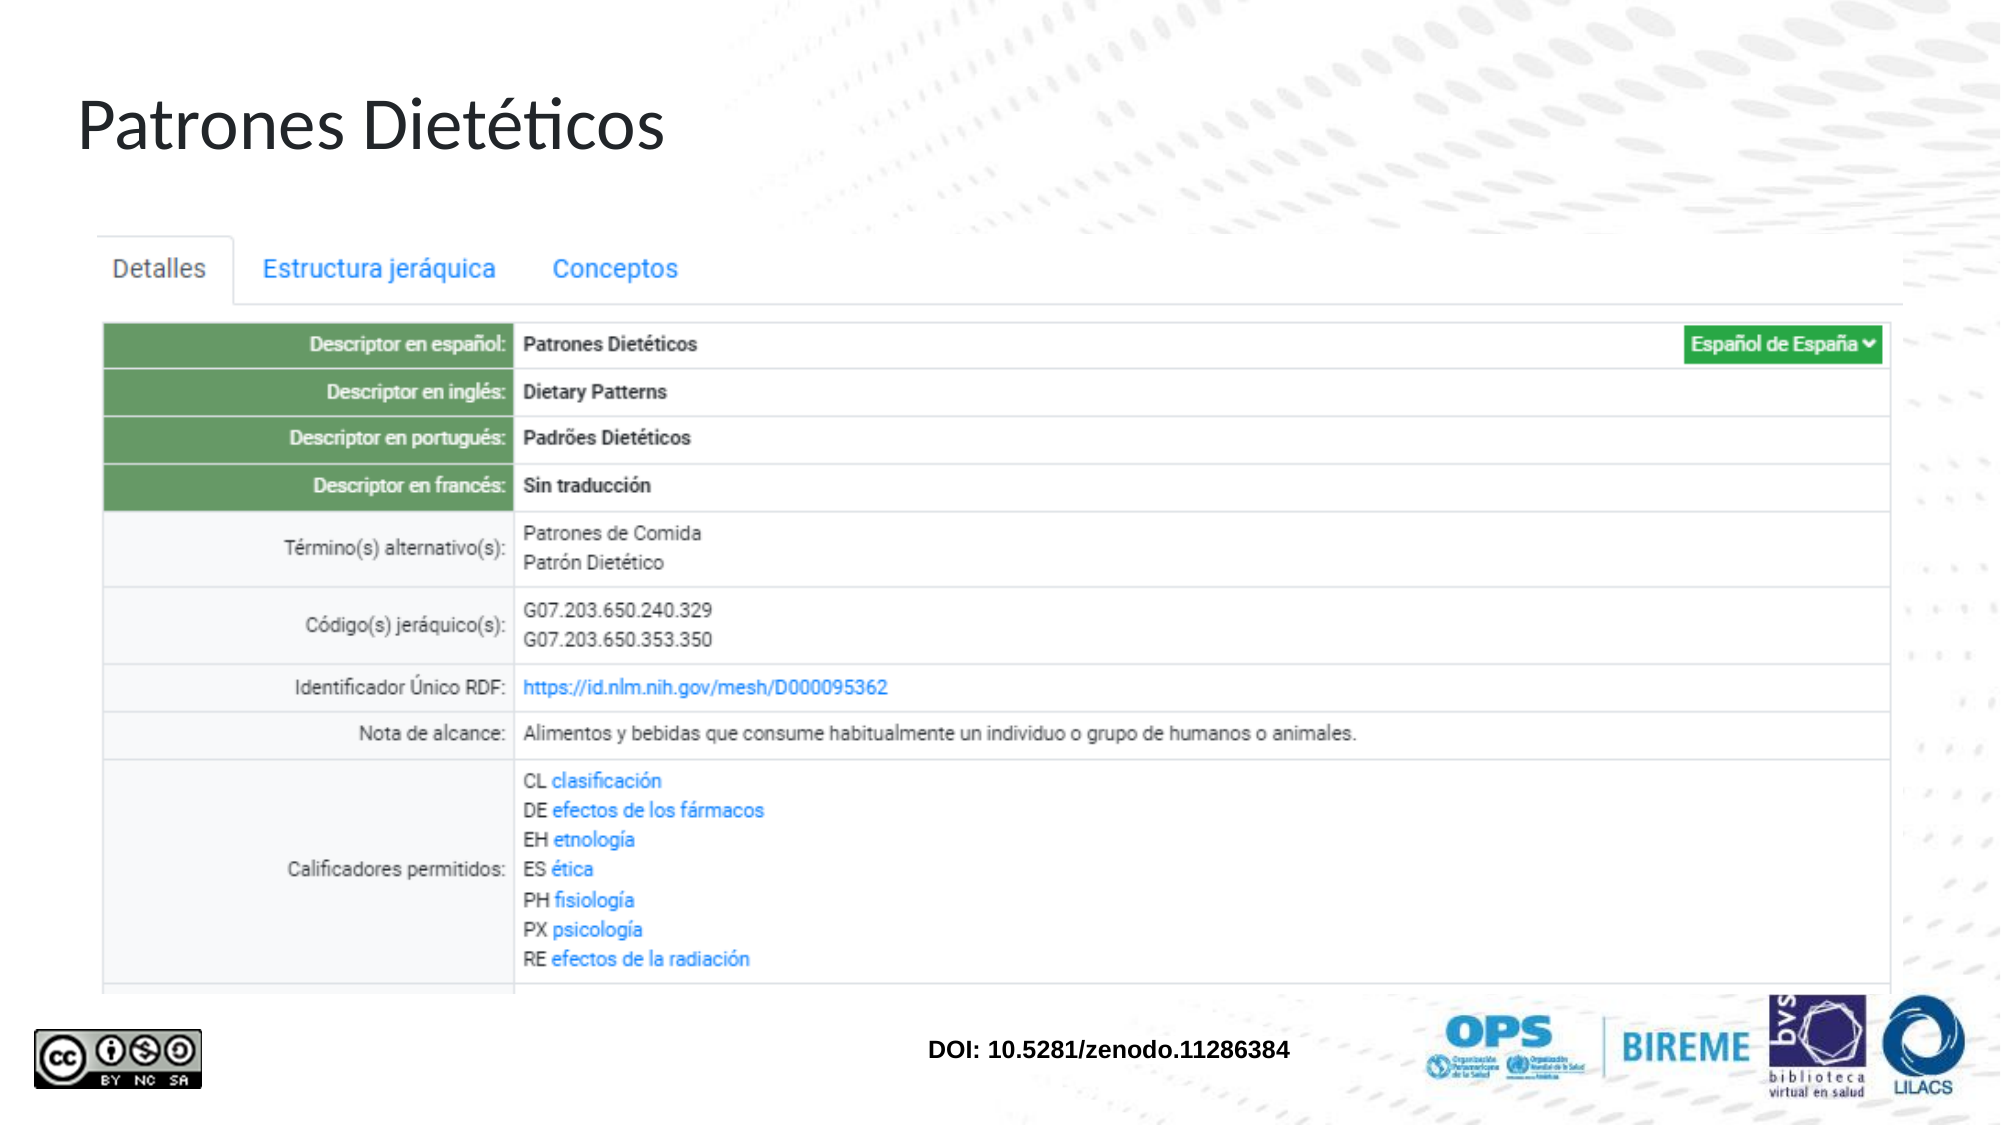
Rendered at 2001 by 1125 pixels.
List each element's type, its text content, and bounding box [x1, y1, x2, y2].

text_box DOI: 10.5281/zenodo.11286384 [913, 1018, 1406, 1079]
picture [0, 0, 2001, 1125]
title Patrones Dietéticos [62, 17, 1788, 235]
